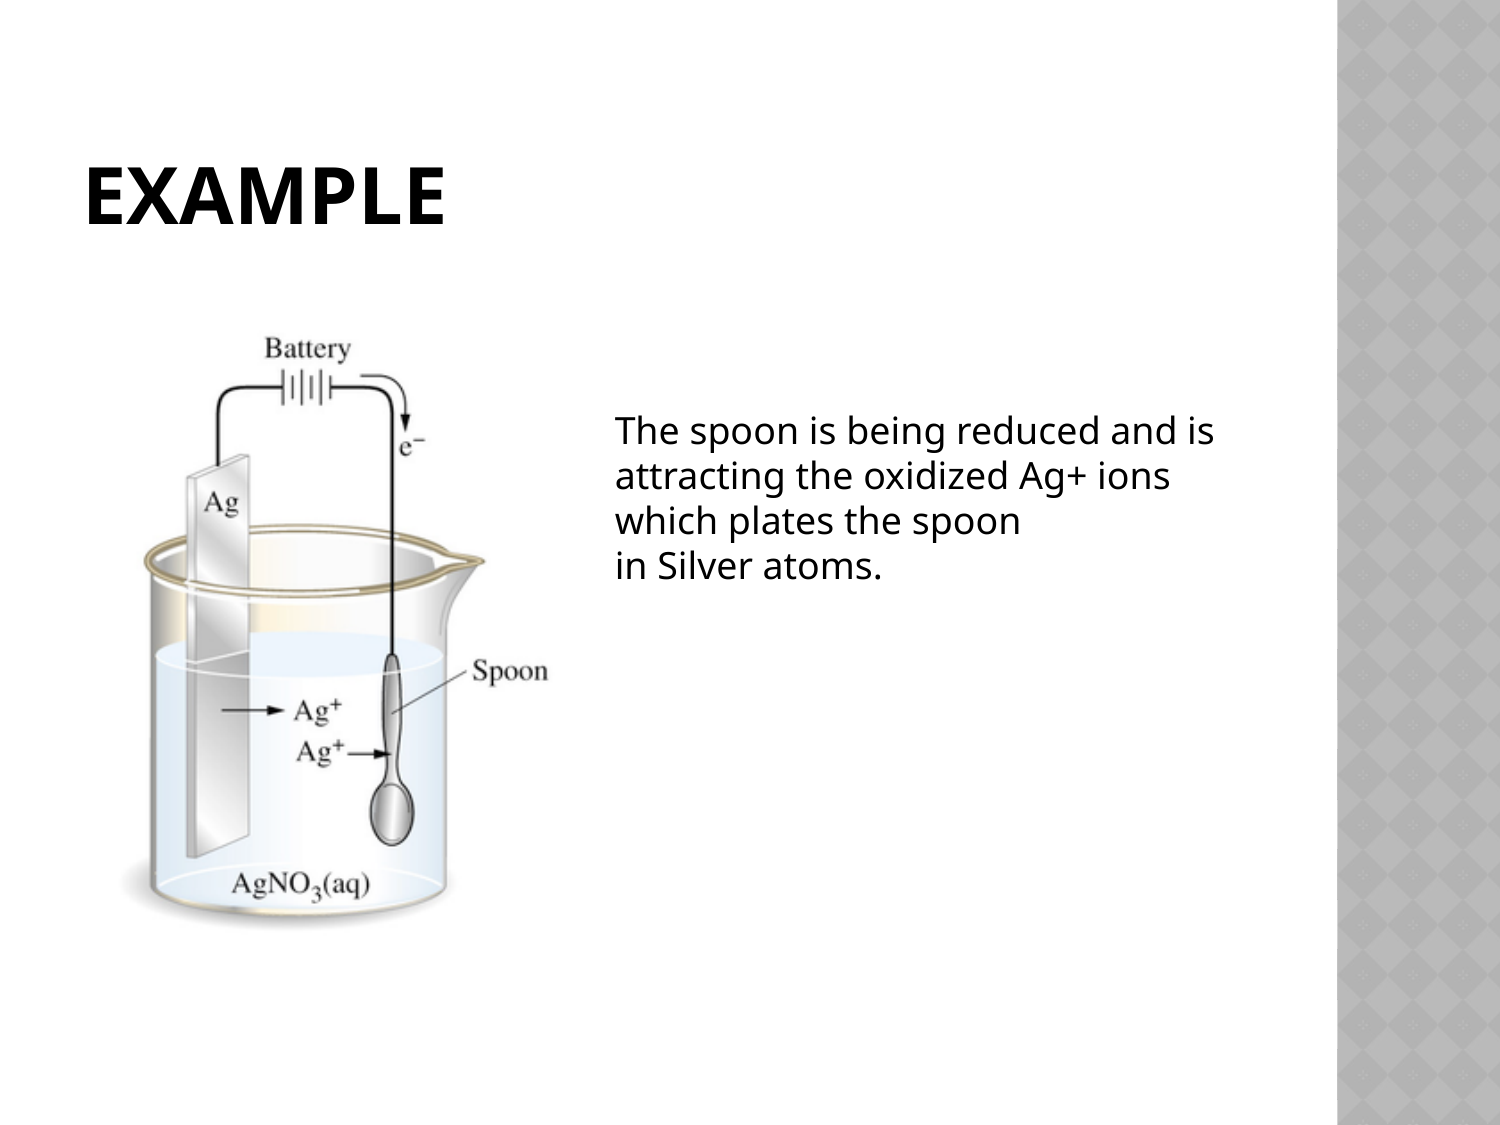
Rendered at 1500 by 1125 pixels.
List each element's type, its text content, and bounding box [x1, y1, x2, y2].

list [112, 324, 559, 937]
title Example [75, 52, 1263, 240]
text_box The spoon is being reduced and is attracting the oxidized Ag+ ions which plates the spoon in Silver atoms. [600, 399, 1250, 595]
